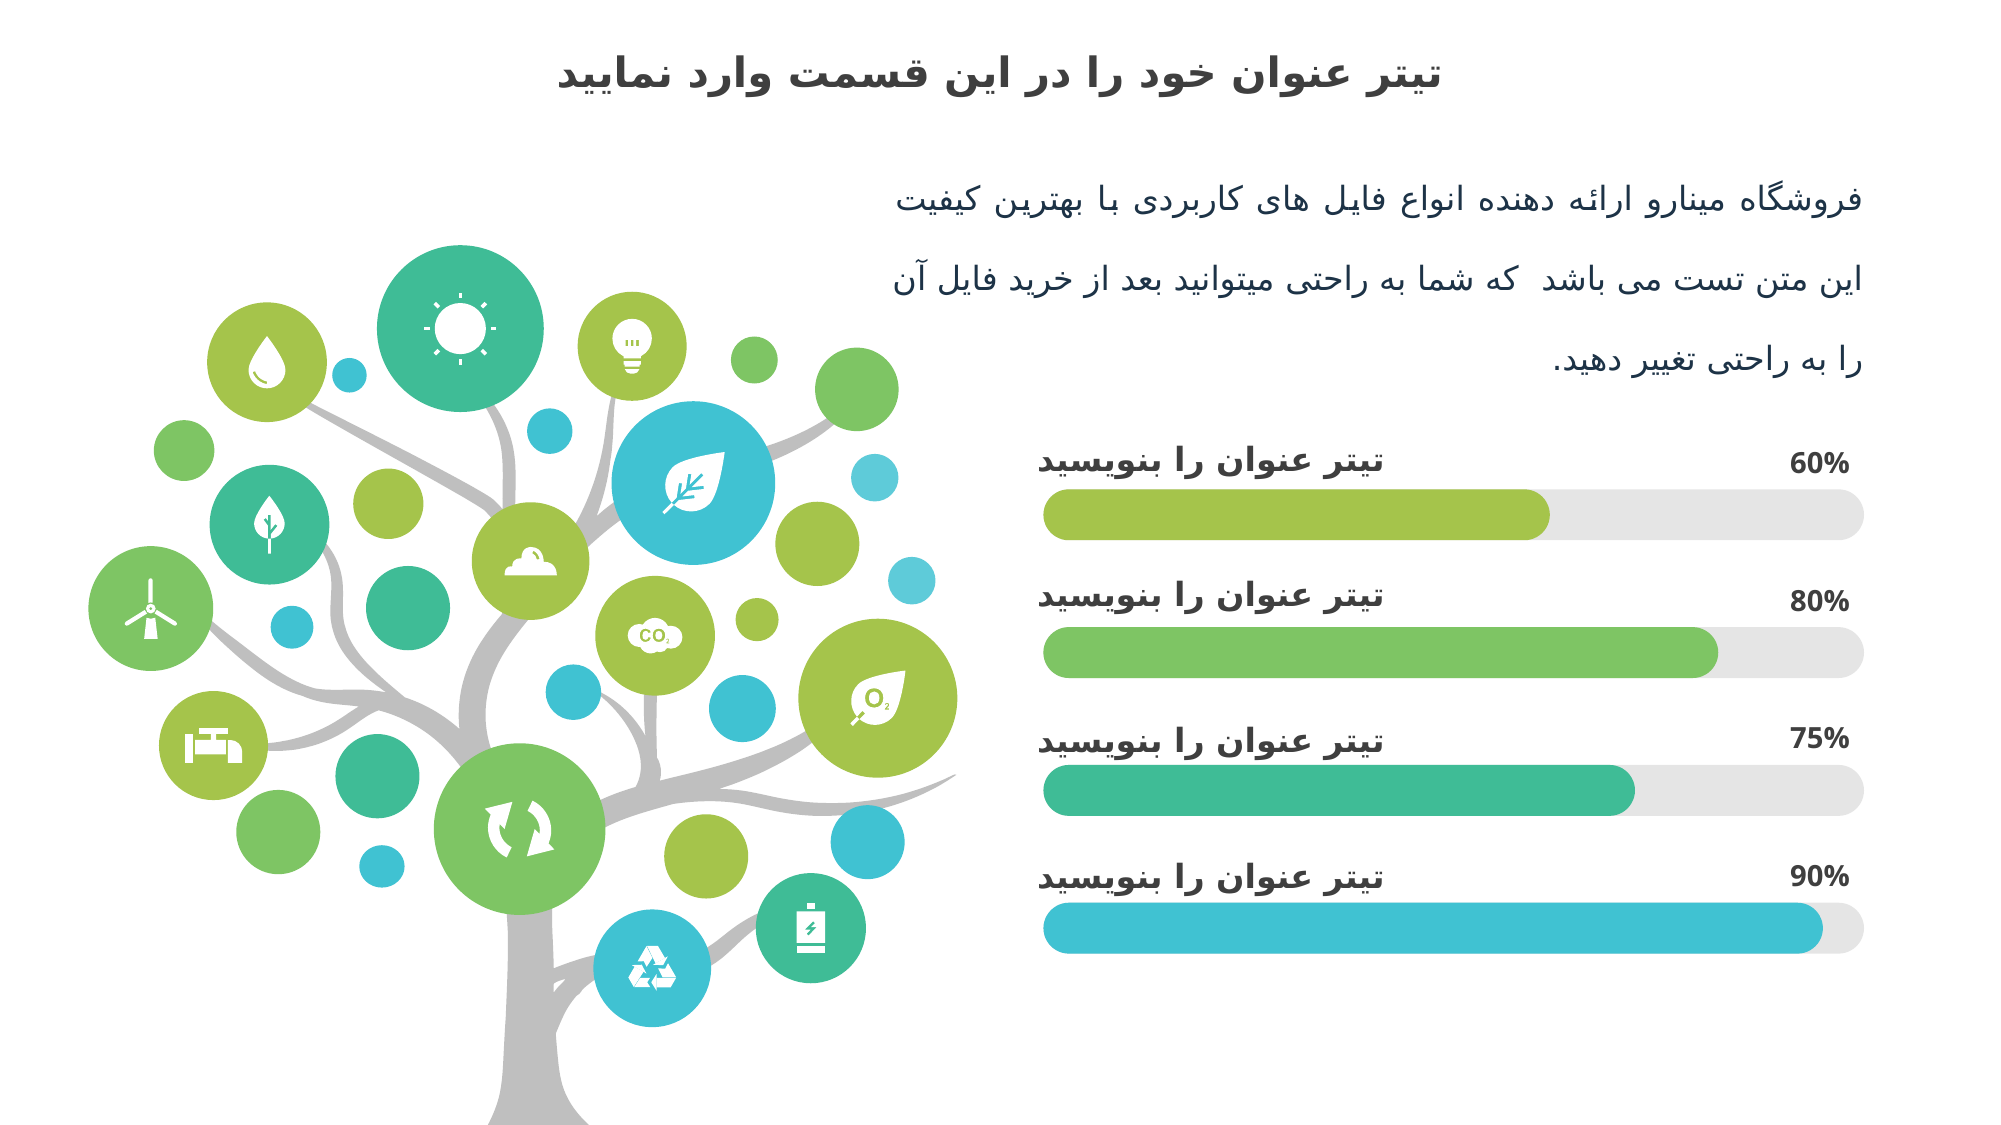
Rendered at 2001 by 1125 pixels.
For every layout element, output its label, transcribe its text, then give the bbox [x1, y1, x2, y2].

text_box تیتر عنوان را بنویسید [1008, 566, 1414, 621]
text_box 80% [1775, 577, 1865, 626]
text_box [593, 909, 712, 1028]
text_box [815, 347, 899, 432]
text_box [627, 617, 683, 654]
text_box [664, 814, 749, 899]
text_box [830, 805, 905, 880]
text_box [153, 420, 215, 481]
text_box [577, 291, 687, 401]
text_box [850, 670, 906, 726]
text_box [210, 544, 528, 766]
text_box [424, 292, 497, 365]
text_box [1042, 764, 1636, 817]
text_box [612, 318, 652, 374]
text_box [1042, 902, 1824, 955]
text_box [735, 598, 779, 642]
text_box [504, 546, 557, 576]
text_box [158, 691, 269, 801]
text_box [184, 727, 243, 763]
text_box [487, 909, 594, 1125]
text_box [888, 556, 936, 605]
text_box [628, 945, 677, 991]
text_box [662, 451, 725, 515]
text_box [254, 495, 285, 554]
text_box [798, 618, 958, 778]
text_box [709, 675, 776, 743]
text_box [353, 468, 424, 539]
text_box [376, 245, 544, 413]
text_box تیتر عنوان را بنویسید [1008, 431, 1414, 486]
text_box 60% [1775, 439, 1865, 488]
text_box فروشگاه مینارو ارائه دهنده انواع فایل های کاربردی با بهترین کیفیت این متن تست می باشد که شما به راحتی میتوانید بعد از خرید فایل آن را به راحتی تغییر دهید. [877, 129, 1879, 385]
text_box [595, 575, 715, 696]
text_box [1042, 488, 1551, 541]
text_box [1698, 626, 1865, 679]
text_box [335, 734, 420, 819]
text_box [851, 453, 899, 502]
text_box [366, 565, 451, 651]
text_box [207, 302, 327, 423]
text_box [471, 502, 590, 620]
text_box تیتر عنوان را بنویسید [1008, 712, 1414, 767]
text_box [611, 401, 776, 565]
text_box [306, 403, 516, 517]
text_box [527, 408, 573, 454]
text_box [796, 903, 826, 954]
text_box [209, 464, 330, 585]
text_box تیتر عنوان خود را در این قسمت وارد نمایید [0, 13, 2000, 104]
text_box [775, 501, 860, 587]
text_box [545, 664, 602, 720]
text_box تیتر عنوان را بنویسید [1008, 847, 1414, 903]
text_box [1042, 626, 1719, 679]
text_box [433, 743, 606, 915]
text_box [270, 605, 314, 649]
text_box [708, 913, 757, 966]
text_box [601, 693, 957, 827]
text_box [484, 800, 555, 858]
text_box [1800, 902, 1865, 955]
text_box 75% [1775, 714, 1865, 763]
text_box [248, 336, 286, 389]
text_box [359, 845, 405, 888]
text_box [767, 418, 834, 461]
text_box [730, 336, 778, 384]
text_box [88, 546, 214, 671]
text_box [1614, 764, 1865, 817]
text_box 90% [1775, 852, 1865, 901]
text_box [236, 789, 321, 875]
text_box [332, 357, 367, 393]
text_box [576, 397, 620, 547]
text_box [1528, 488, 1865, 541]
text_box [124, 578, 178, 640]
text_box [755, 873, 866, 984]
